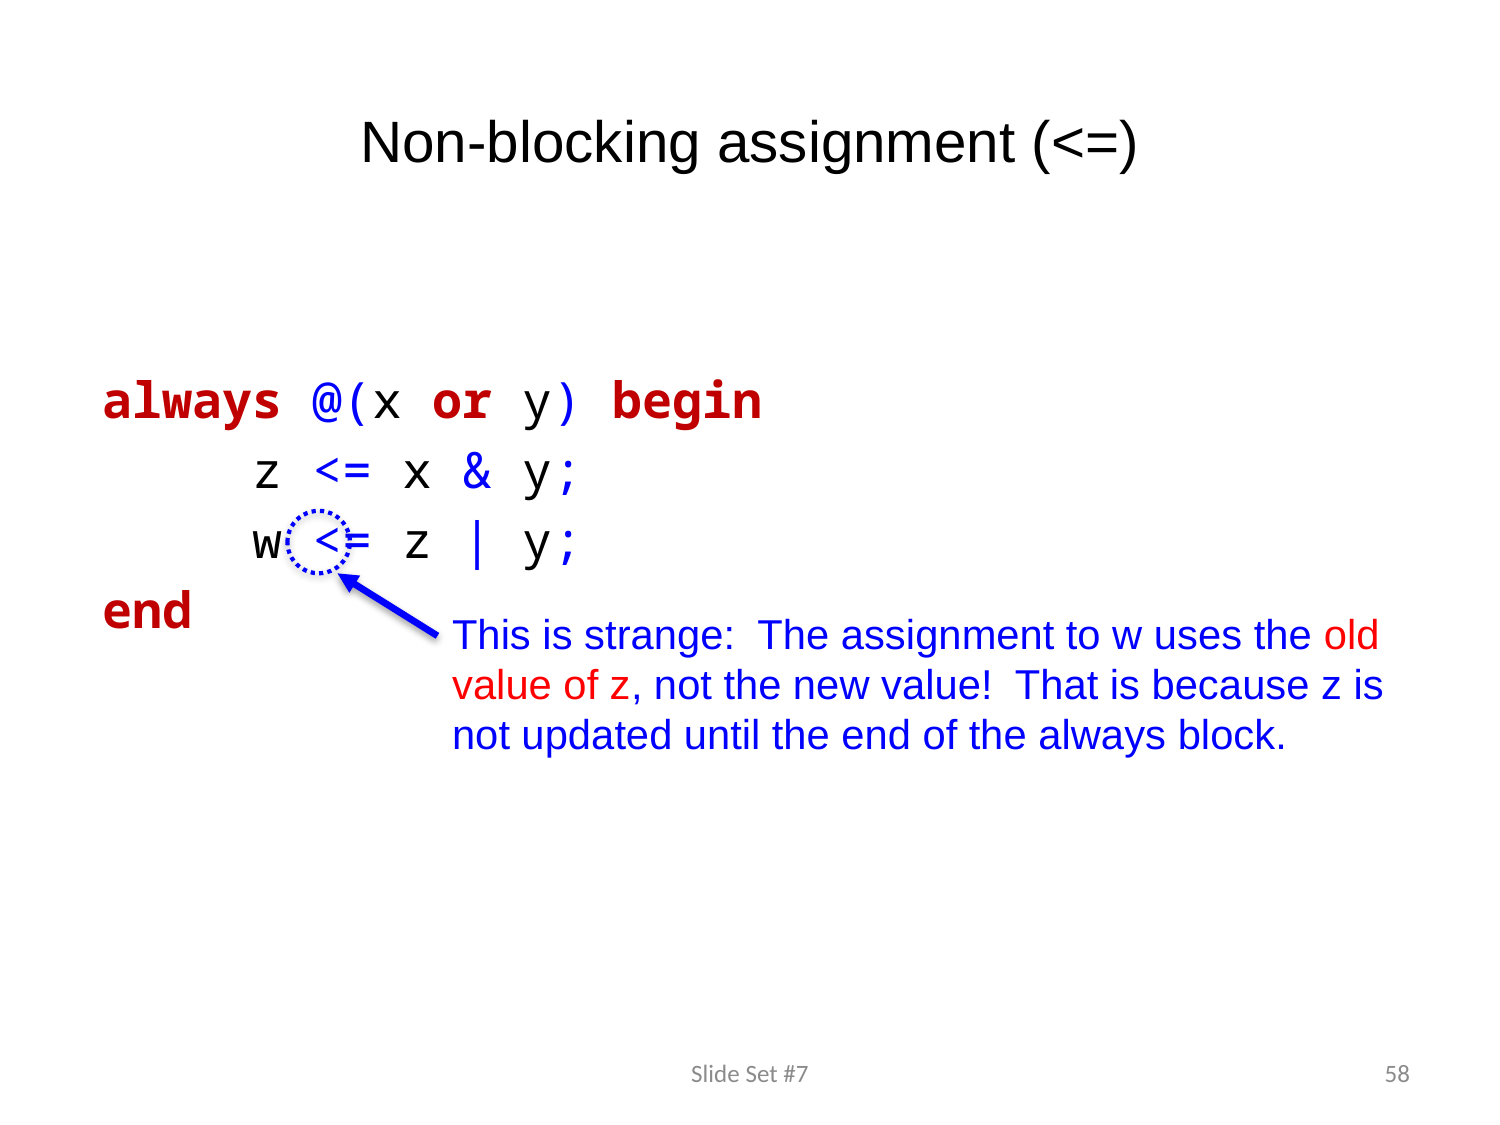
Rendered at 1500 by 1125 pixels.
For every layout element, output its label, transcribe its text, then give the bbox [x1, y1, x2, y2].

slide_number 58 [1074, 1042, 1425, 1103]
text_box This is strange: The assignment to w uses the old value of z, not the new value! That is because z is not updated until the end of the always block. [437, 600, 1425, 765]
title Non-blocking assignment (<=) [75, 45, 1425, 233]
footer Slide Set #7 [512, 1042, 988, 1103]
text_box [337, 573, 438, 636]
text_box [286, 510, 351, 575]
list always @(x or y) begin z <= x & y; w <= z | y; end [87, 360, 1438, 686]
